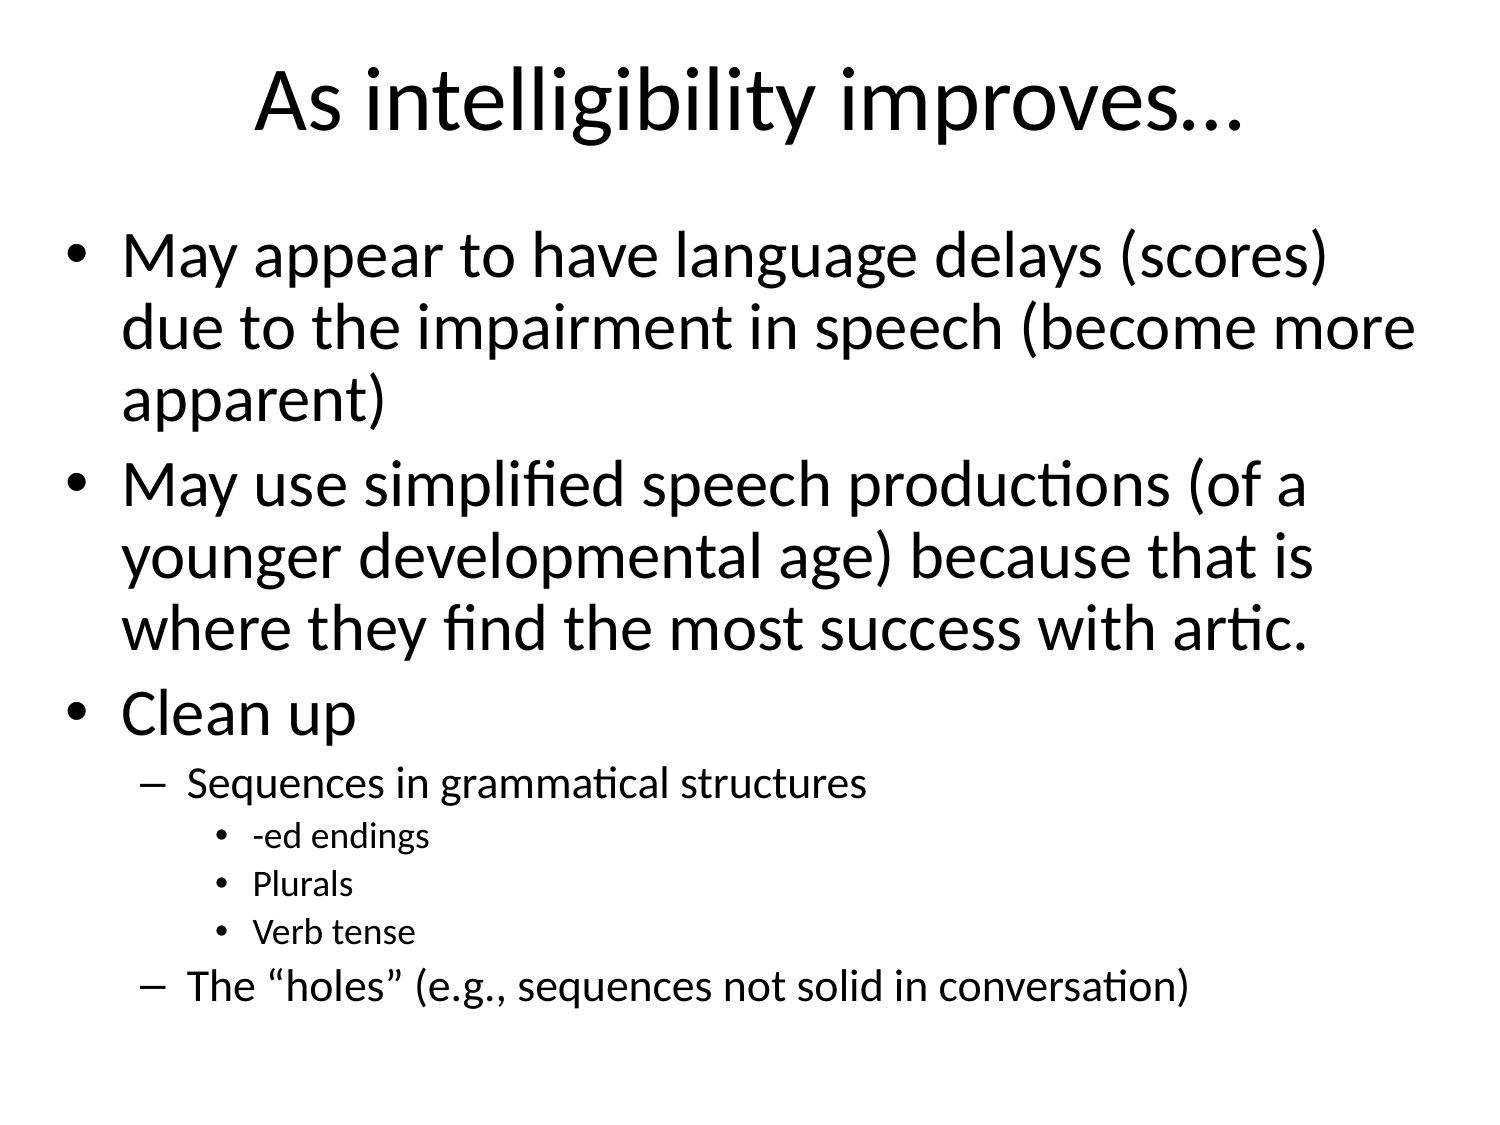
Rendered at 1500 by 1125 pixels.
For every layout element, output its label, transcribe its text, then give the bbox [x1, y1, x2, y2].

title As intelligibility improves… [75, 0, 1425, 188]
list May appear to have language delays (scores) due to the impairment in speech (become more apparent) May use simplified speech productions (of a younger developmental age) because that is where they find the most success with artic. Clean up Sequences in grammatical structures -ed endings Plurals Verb tense The “holes” (e.g., sequences not solid in conversation) [50, 212, 1463, 1075]
